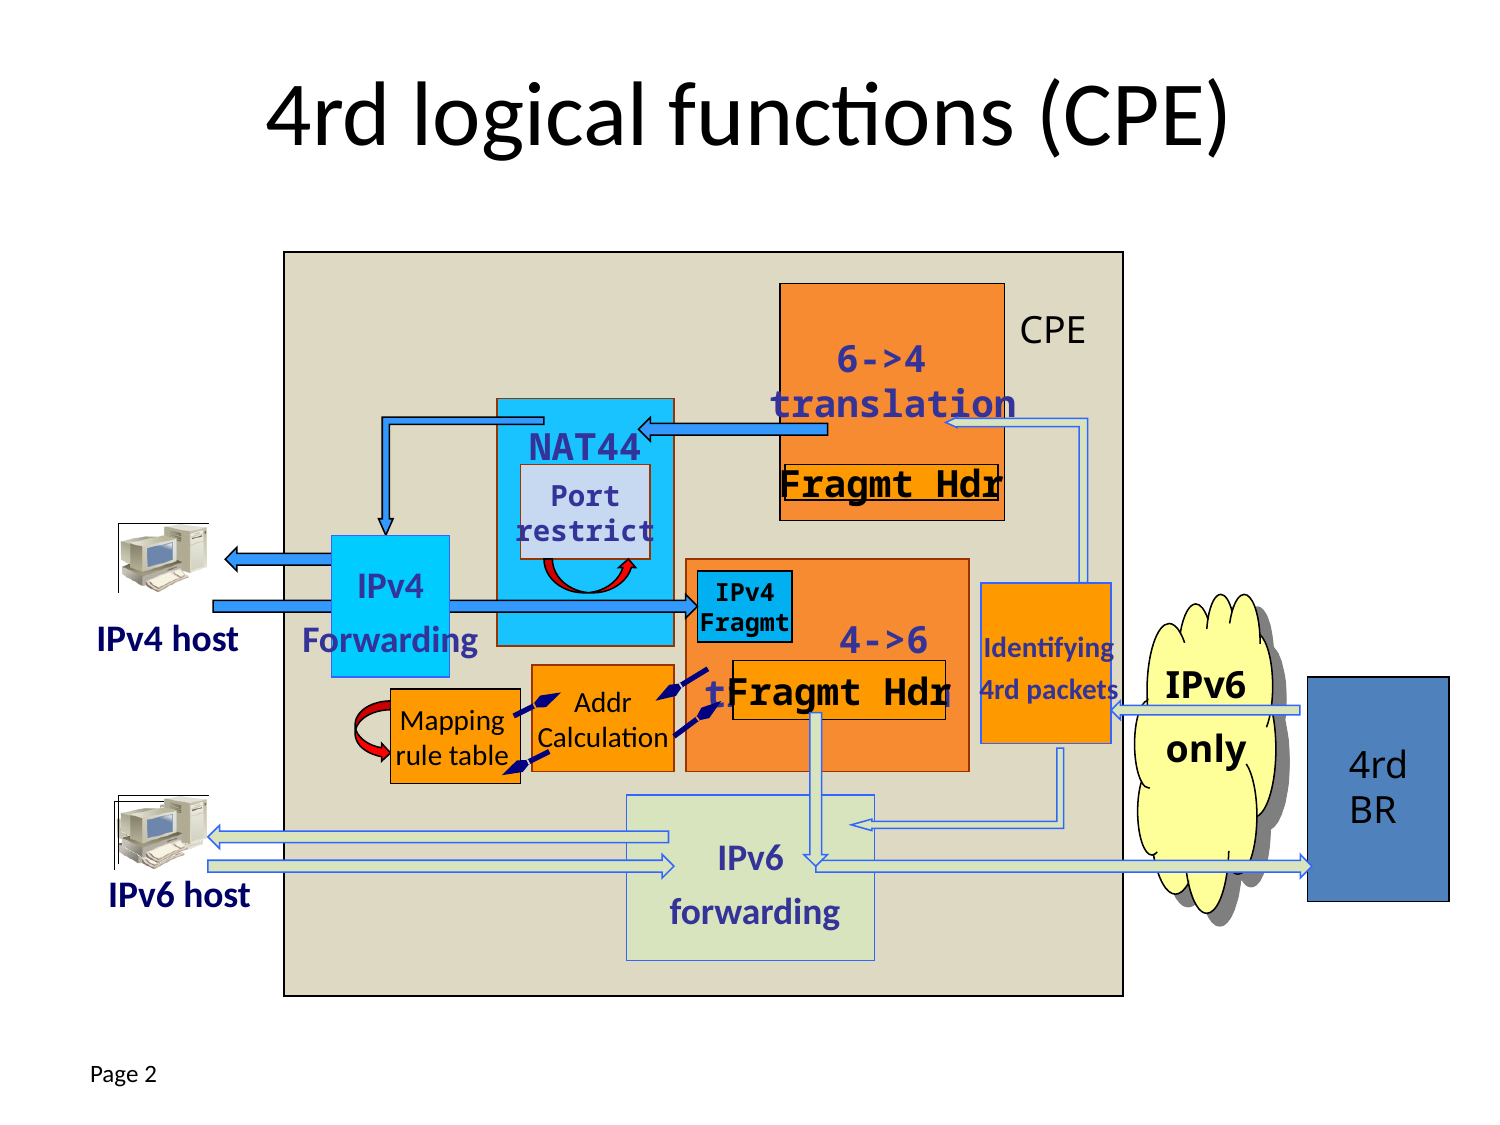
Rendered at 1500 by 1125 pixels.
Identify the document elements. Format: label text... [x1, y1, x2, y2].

text_box [284, 566, 331, 600]
text_box IPv4 Fragmt [697, 571, 793, 642]
text_box [638, 417, 828, 442]
text_box IPv4 Forwarding [331, 535, 450, 678]
text_box [1307, 677, 1450, 902]
text_box [1150, 594, 1273, 705]
text_box [674, 427, 1123, 860]
text_box IPv6 forwarding [626, 794, 875, 961]
text_box Port restrict [520, 464, 651, 559]
text_box [213, 600, 331, 613]
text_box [655, 668, 709, 701]
text_box Fragmt Hdr [732, 660, 946, 720]
title 4rd logical functions (CPE) [75, 45, 1425, 173]
text_box [803, 712, 828, 867]
text_box [1134, 715, 1276, 860]
text_box IPv6 only [1146, 653, 1266, 705]
text_box [1005, 359, 1123, 709]
text_box [355, 700, 390, 762]
text_box 6->4 translation [780, 283, 1005, 521]
text_box Mapping rule table [390, 688, 521, 784]
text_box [513, 692, 562, 717]
text_box [1111, 700, 1300, 720]
text_box IPv4 host [59, 606, 276, 667]
text_box [387, 425, 496, 600]
text_box [225, 547, 331, 572]
text_box 4->6 translation [685, 559, 970, 772]
text_box NAT44 [496, 613, 674, 647]
text_box [815, 854, 1312, 879]
text_box IPv6 only [1146, 715, 1266, 777]
text_box [1158, 873, 1227, 914]
text_box [284, 251, 1123, 553]
text_box [284, 873, 1123, 997]
text_box [450, 594, 698, 619]
text_box [378, 417, 544, 535]
text_box [543, 559, 636, 593]
text_box 4rd BR [1334, 733, 1442, 839]
text_box [284, 843, 626, 860]
text_box Identifying 4rd packets [981, 582, 1111, 744]
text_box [501, 751, 550, 776]
text_box CPE [1005, 299, 1135, 359]
slide_number Page 2 [75, 1042, 425, 1103]
text_box [208, 854, 674, 879]
text_box Addr Calculation [532, 665, 674, 772]
text_box IPv6 host [71, 862, 284, 923]
text_box [945, 417, 1088, 583]
text_box Fragmt Hdr [785, 464, 998, 500]
picture [118, 523, 209, 593]
text_box [213, 825, 669, 849]
text_box NAT44 [496, 398, 674, 600]
picture [114, 794, 209, 870]
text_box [673, 700, 722, 737]
text_box [284, 613, 809, 831]
text_box [851, 748, 1064, 831]
